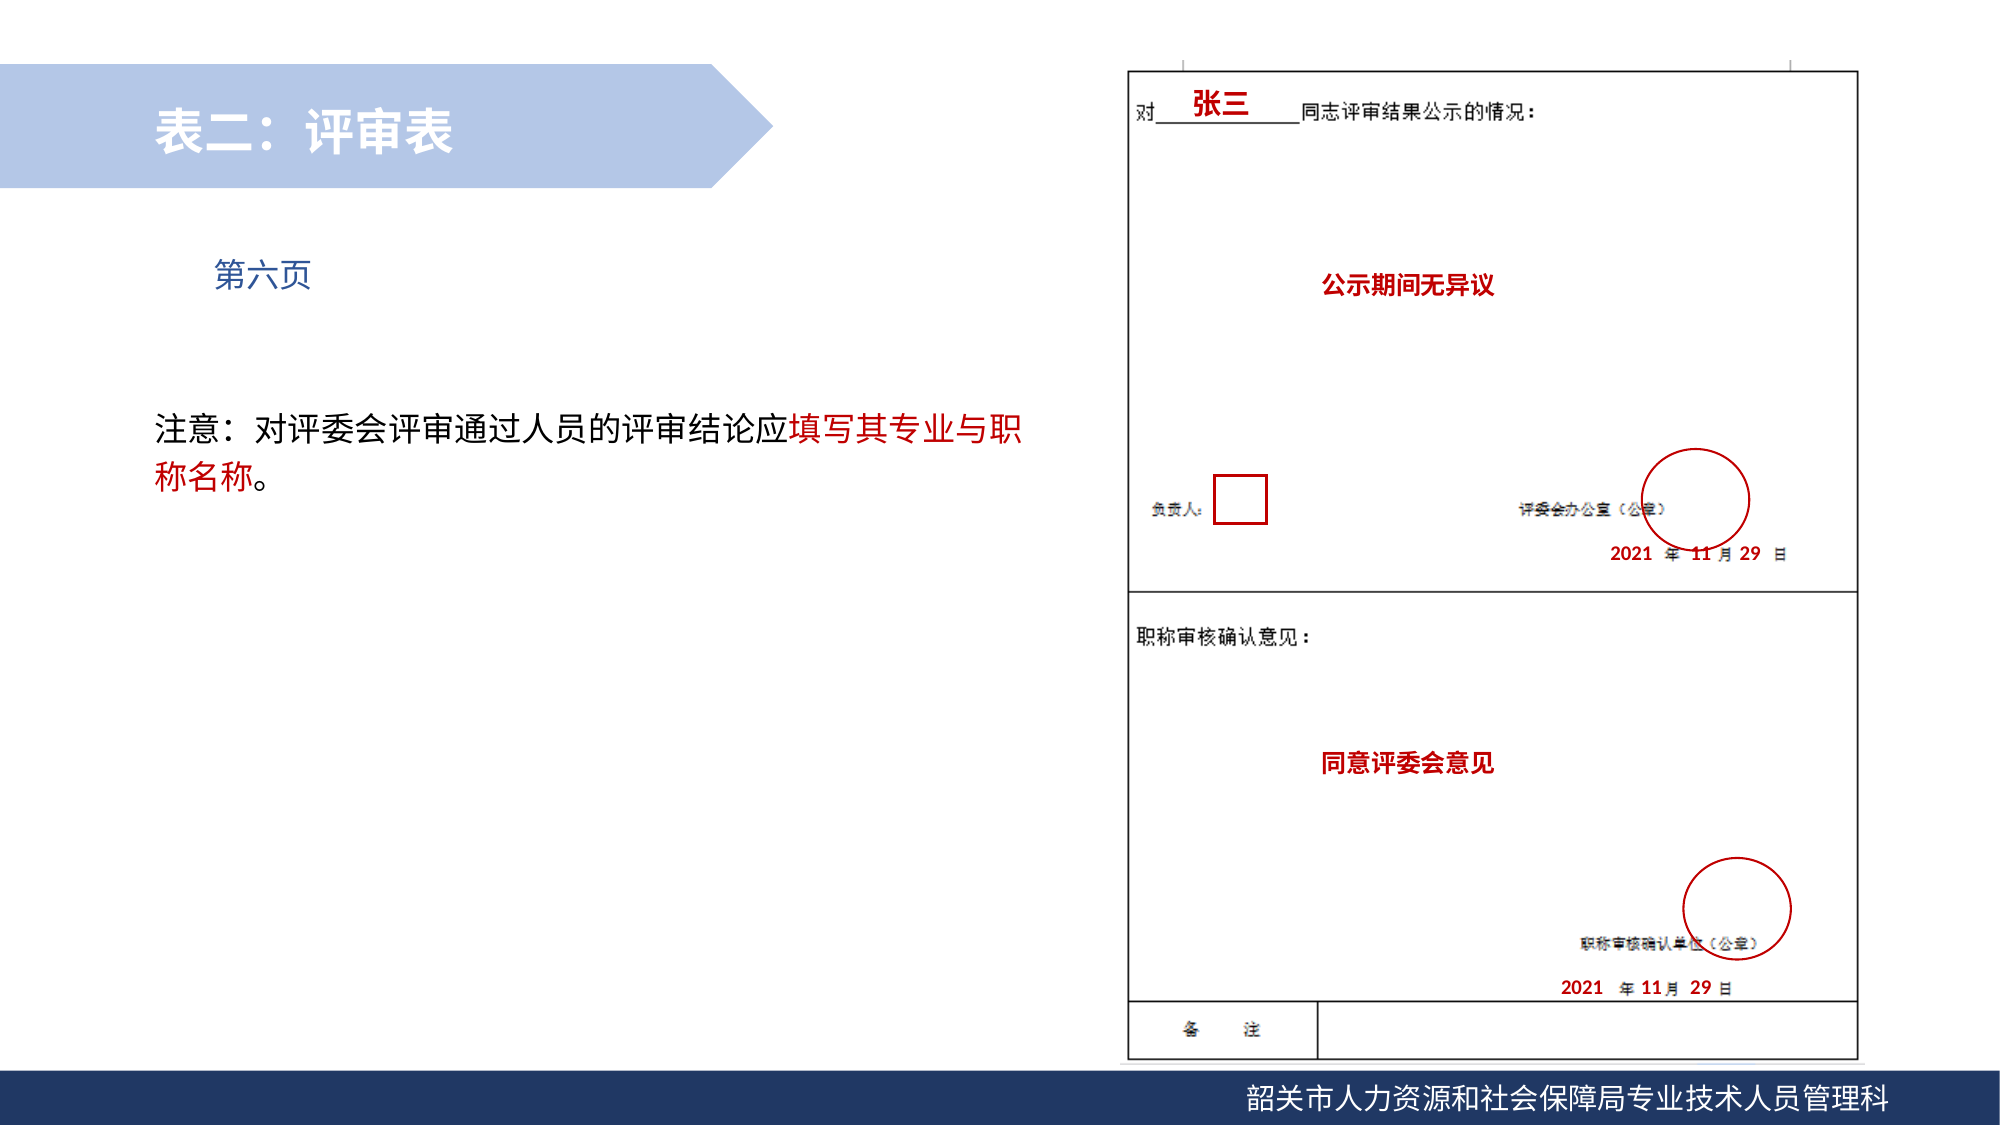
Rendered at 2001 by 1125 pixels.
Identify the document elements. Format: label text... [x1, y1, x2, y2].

text_box [0, 1070, 2000, 1125]
text_box 第六页 [198, 230, 592, 302]
text_box 韶关市人力资源和社会保障局专业技术人员管理科 [1231, 1072, 1905, 1123]
title 表二：评审表 [139, 12, 1865, 231]
text_box 注意：对评委会评审通过人员的评审结论应填写其专业与职称名称。 [139, 392, 1038, 504]
picture [1120, 60, 1865, 1065]
text_box [0, 63, 139, 190]
